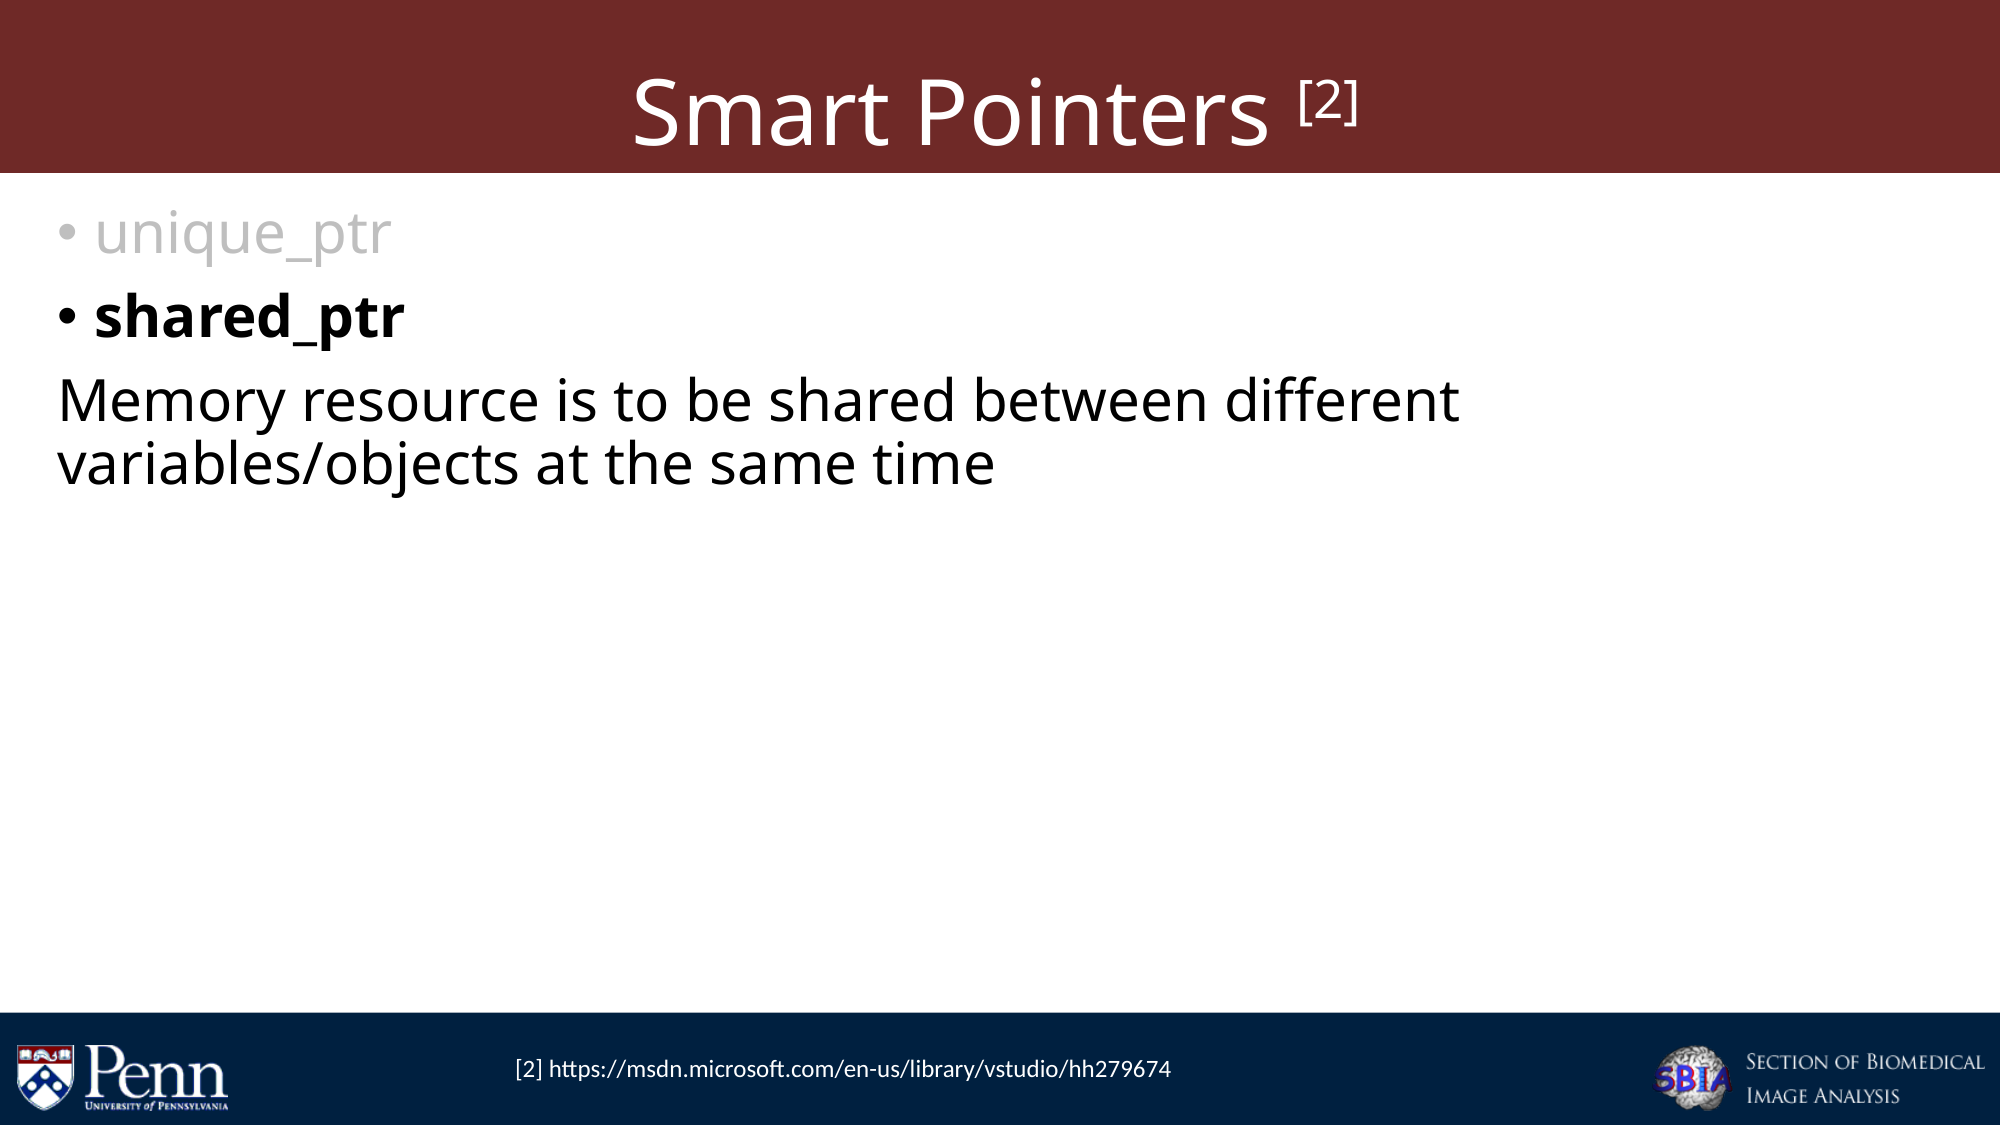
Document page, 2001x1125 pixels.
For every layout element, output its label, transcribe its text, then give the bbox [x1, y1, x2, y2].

picture [17, 1045, 228, 1111]
list unique_ptr shared_ptr Memory resource is to be shared between different variables/objects at the same time [42, 195, 1952, 1009]
picture [1652, 1044, 1985, 1112]
title Smart Pointers [2] [42, 0, 1952, 173]
footer [2] https://msdn.microsoft.com/en-us/library/vstudio/hh279674 [500, 1037, 1388, 1098]
